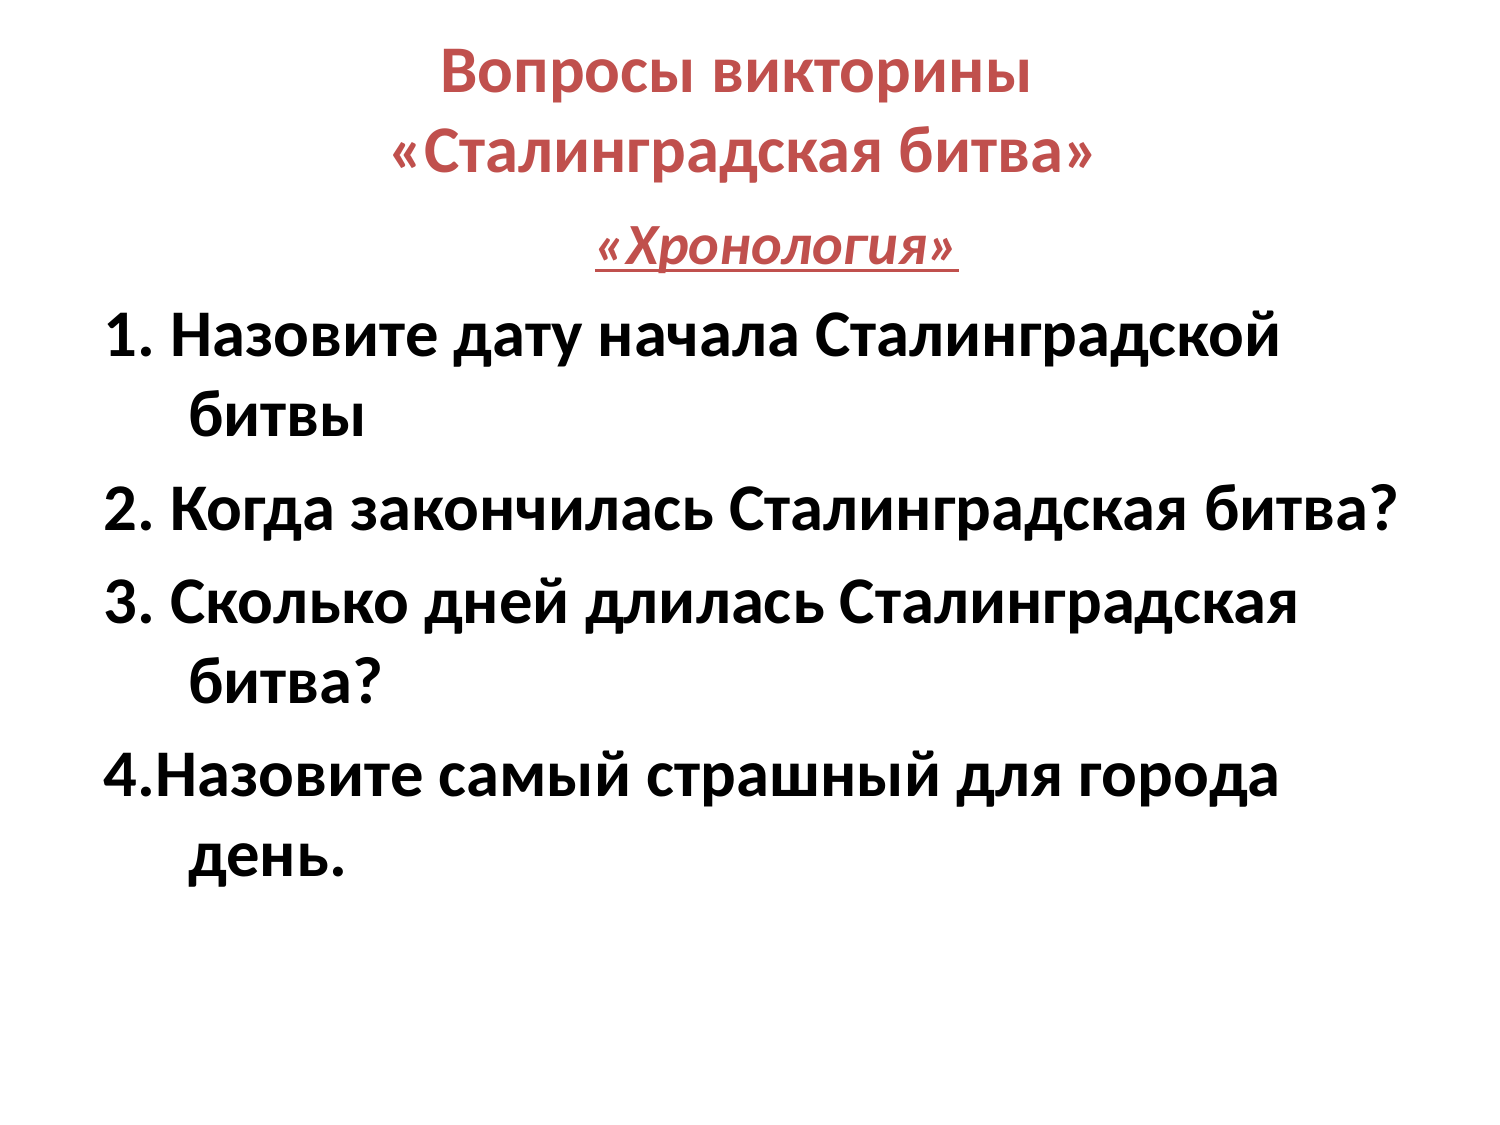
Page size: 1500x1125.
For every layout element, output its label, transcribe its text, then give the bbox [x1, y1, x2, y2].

title Вопросы викторины «Сталинградская битва» [35, 35, 1454, 176]
subtitle «Хронология» 1. Назовите дату начала Сталинградской битвы 2. Когда закончилась Сталинградская битва? 3. Сколько дней длилась Сталинградская битва? 4.Назовите самый страшный для города день. [88, 199, 1465, 1079]
